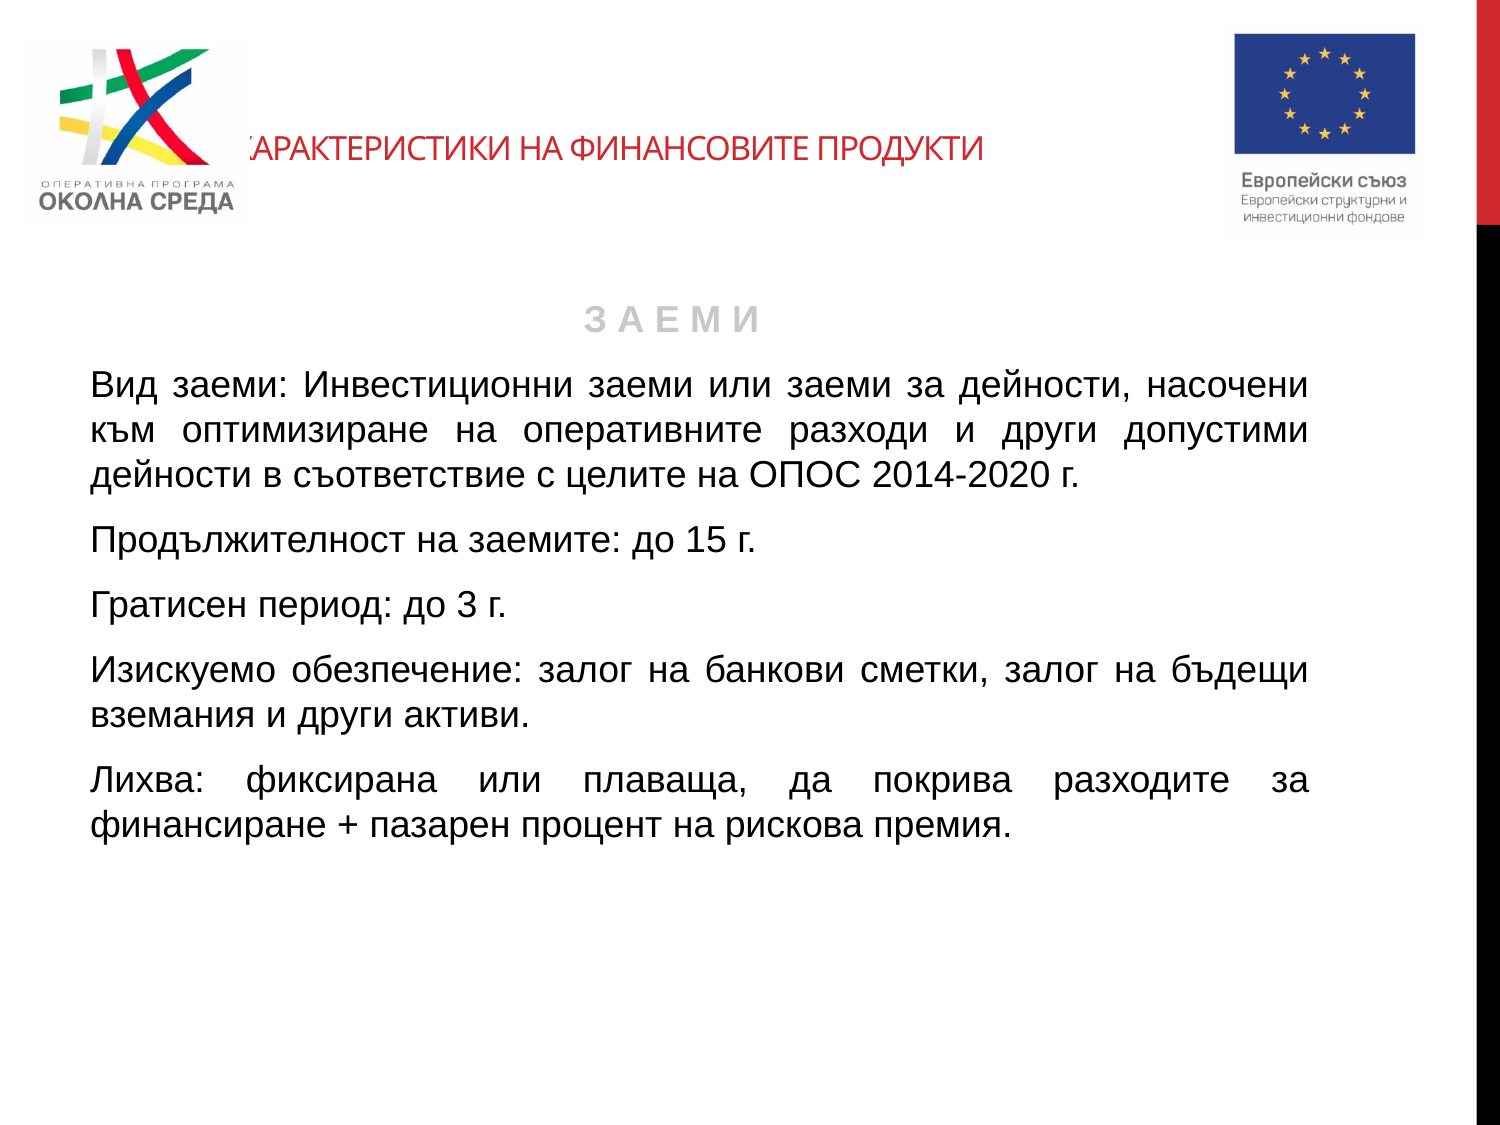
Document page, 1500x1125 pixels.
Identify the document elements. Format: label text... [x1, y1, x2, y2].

list З А Е М И Вид заеми: Инвестиционни заеми или заеми за дейности, насочени към оптимизиране на оперативните разходи и други допустими дейности в съответствие с целите на ОПОС 2014-2020 г. Продължителност на заемите: до 15 г. Гратисен период: до 3 г. Изискуемо обезпечение: залог на банкови сметки, залог на бъдещи вземания и други активи. Лихва: фиксирана или плаваща, да покрива разходите за финансиране + пазарен процент на рискова премия. [75, 287, 1325, 1005]
picture [1224, 23, 1425, 244]
picture [24, 40, 250, 226]
title Характеристики на финансовите продукти [75, 25, 1223, 175]
